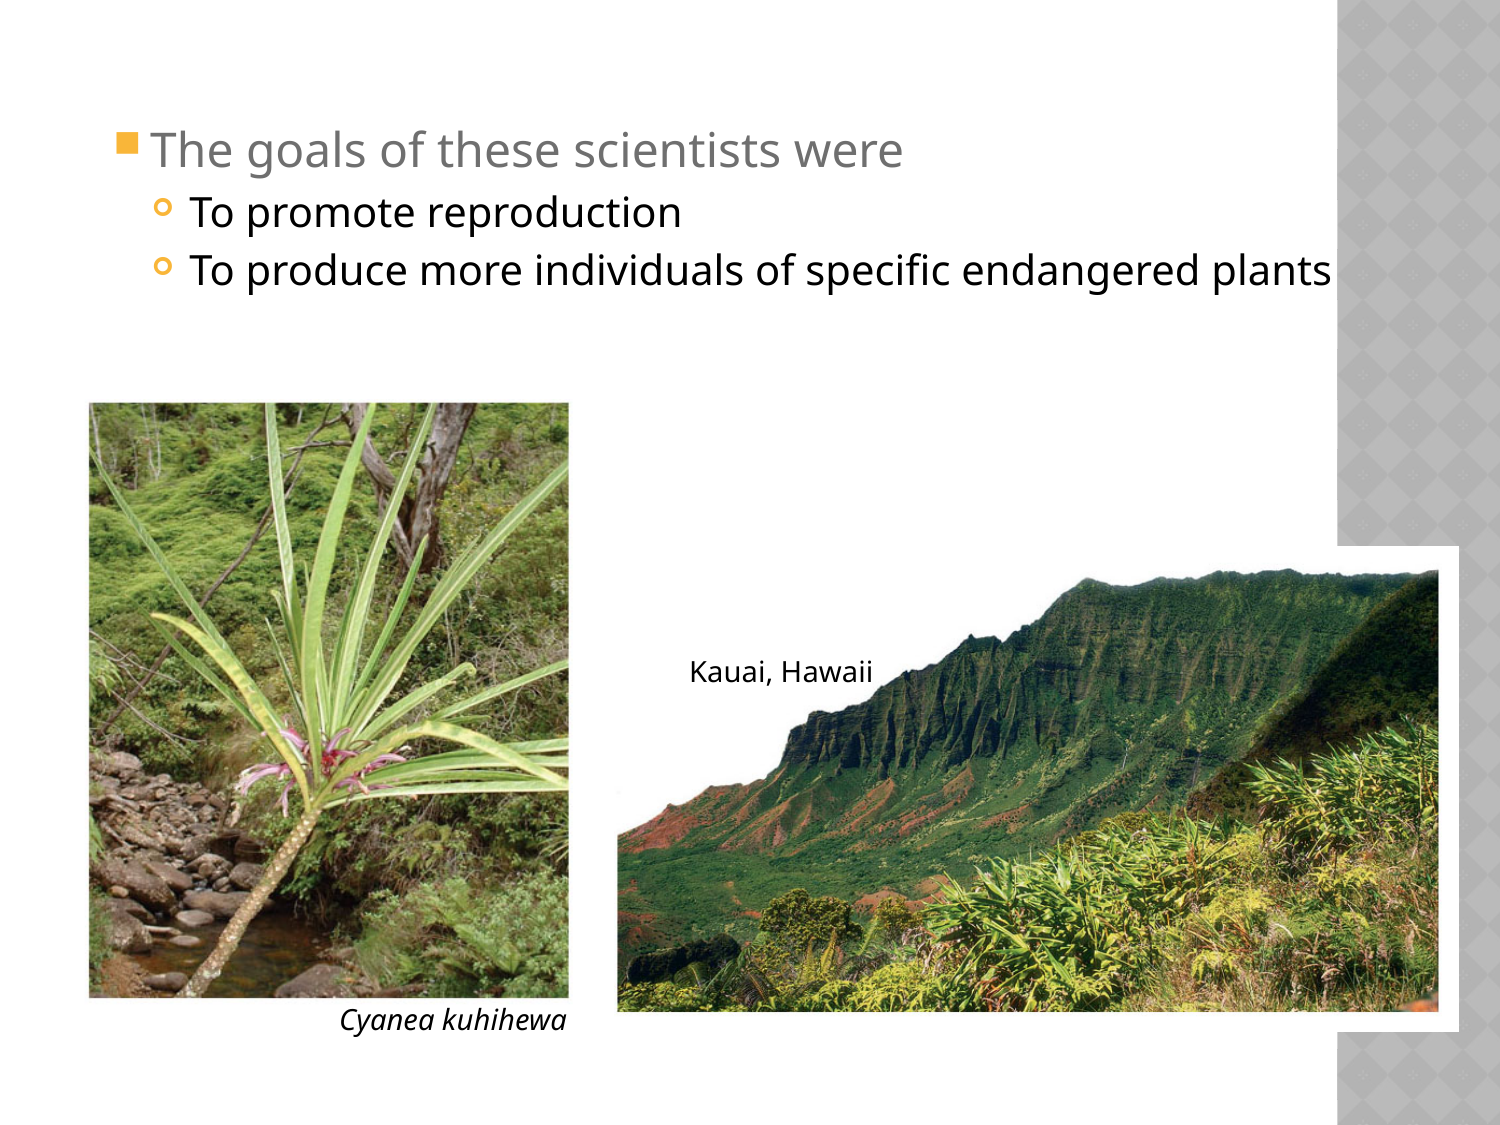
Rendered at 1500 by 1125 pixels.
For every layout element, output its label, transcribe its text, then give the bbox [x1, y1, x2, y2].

list The goals of these scientists were To promote reproduction To produce more individuals of specific endangered plants [50, 112, 1450, 398]
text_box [64, 380, 1459, 1045]
